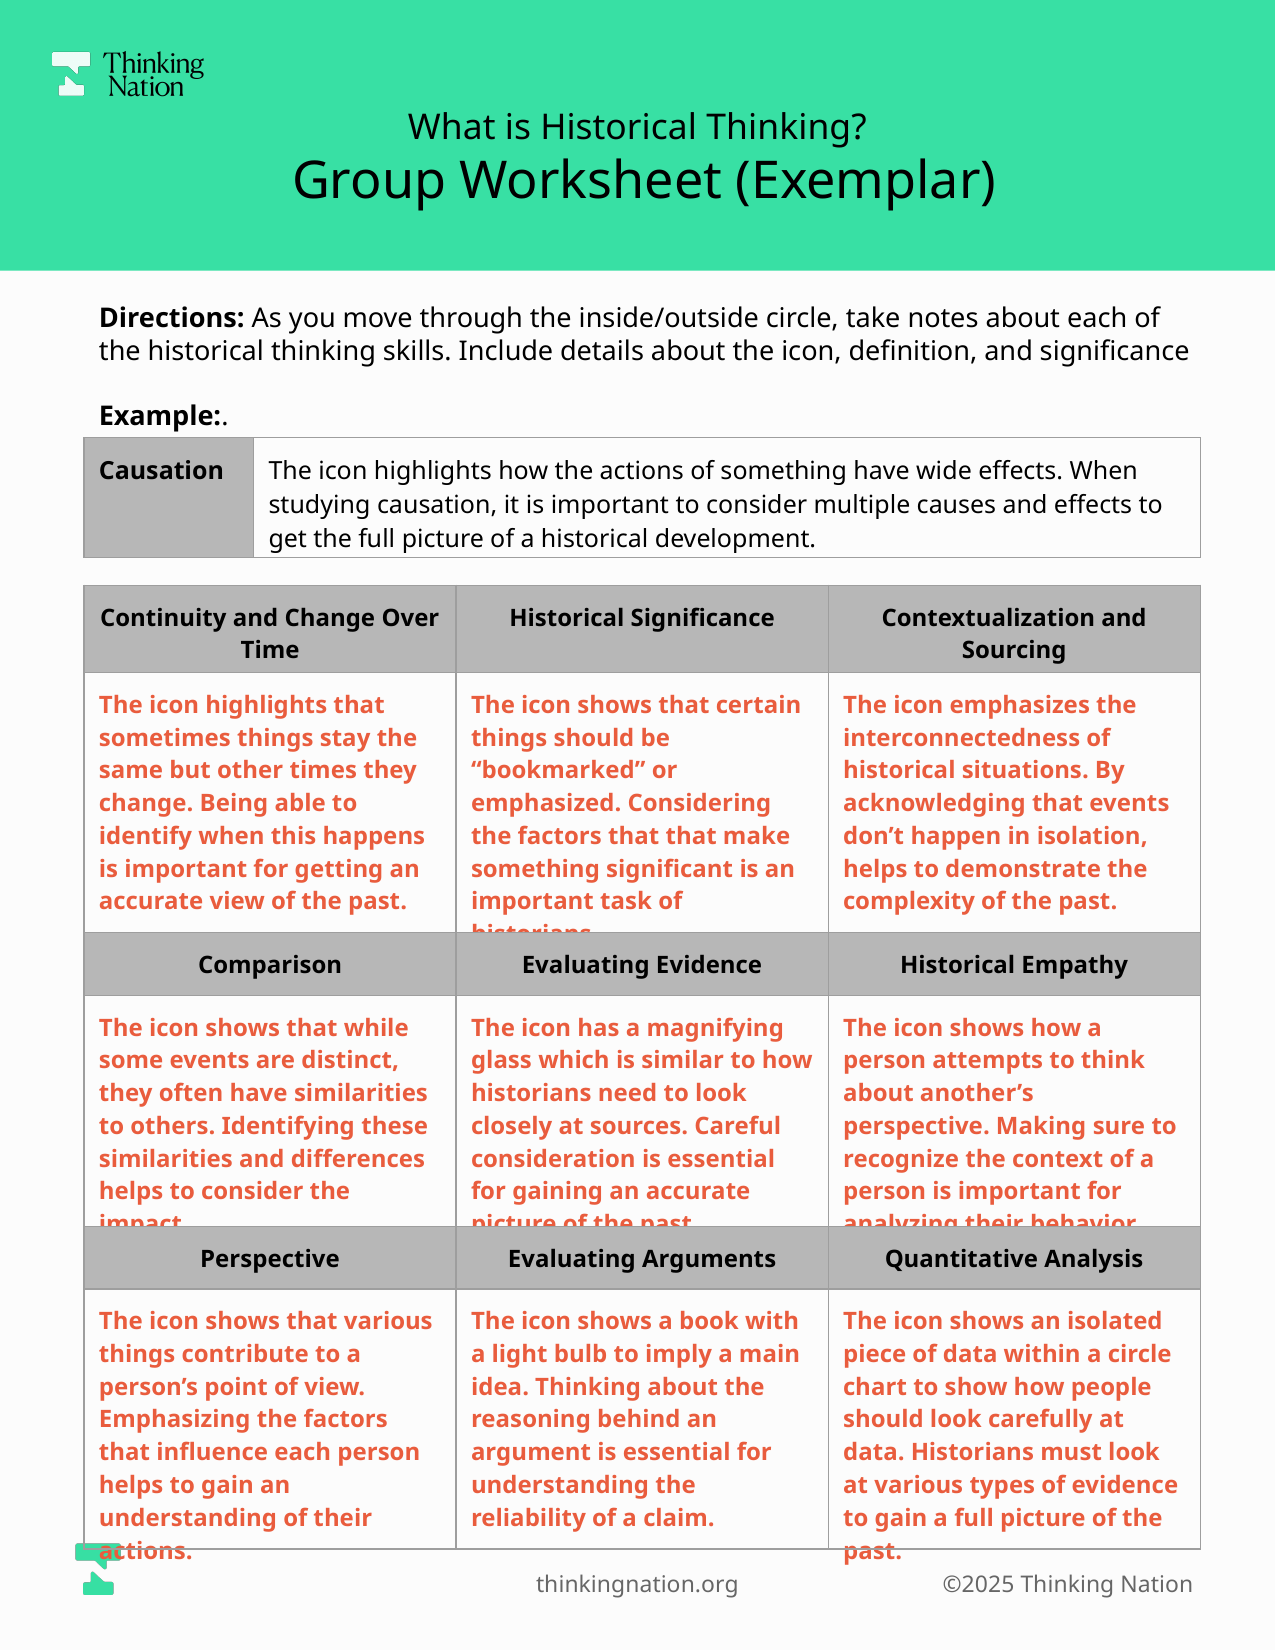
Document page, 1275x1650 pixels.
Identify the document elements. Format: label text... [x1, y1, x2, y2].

table_cell Evaluating Arguments [457, 1227, 828, 1288]
table_header Continuity and Change Over Time [85, 586, 455, 672]
table_cell Quantitative Analysis [829, 1227, 1200, 1288]
table_cell The icon shows that various things contribute to a person’s point of view. Emphasizing the factors that influence each person helps to gain an understanding of their actions. [85, 1290, 455, 1548]
table_cell The icon shows that certain things should be “bookmarked” or emphasized. Considering the factors that that make something significant is an important task of historians. [457, 673, 828, 932]
picture [62, 1533, 134, 1605]
table_cell Perspective [85, 1227, 455, 1288]
table_cell The icon has a magnifying glass which is similar to how historians need to look closely at sources. Careful consideration is essential for gaining an accurate picture of the past. [457, 996, 828, 1226]
text_box thinkingnation.org [486, 1553, 789, 1605]
picture [35, 37, 210, 110]
table_cell Comparison [85, 933, 455, 995]
text_box What is Historical Thinking? Group Worksheet (Exemplar) [0, 0, 1275, 271]
table_cell The icon shows a book with a light bulb to imply a main idea. Thinking about the reasoning behind an argument is essential for understanding the reliability of a claim. [457, 1290, 828, 1548]
table_cell The icon emphasizes the interconnectedness of historical situations. By acknowledging that events don’t happen in isolation, helps to demonstrate the complexity of the past. [829, 673, 1200, 932]
table_cell Historical Empathy [829, 933, 1200, 995]
table_cell The icon highlights that sometimes things stay the same but other times they change. Being able to identify when this happens is important for getting an accurate view of the past. [85, 673, 455, 932]
text_box ©2025 Thinking Nation [907, 1553, 1210, 1605]
table_header Historical Significance [457, 586, 828, 672]
table_cell The icon shows that while some events are distinct, they often have similarities to others. Identifying these similarities and differences helps to consider the impact. [85, 996, 455, 1226]
table_header The icon highlights how the actions of something have wide effects. When studying causation, it is important to consider multiple causes and effects to get the full picture of a historical development. [254, 438, 1200, 557]
table_cell The icon shows how a person attempts to think about another’s perspective. Making sure to recognize the context of a person is important for analyzing their behavior. [829, 996, 1200, 1226]
table_header Contextualization and Sourcing [829, 586, 1200, 672]
table_header Causation [85, 438, 253, 557]
text_box Directions: As you move through the inside/outside circle, take notes about each of the historical thinking skills. Include details about the icon, definition, and significance Example:. [83, 285, 1210, 446]
table_cell The icon shows an isolated piece of data within a circle chart to show how people should look carefully at data. Historians must look at various types of evidence to gain a full picture of the past. [829, 1290, 1200, 1548]
table_cell Evaluating Evidence [457, 933, 828, 995]
